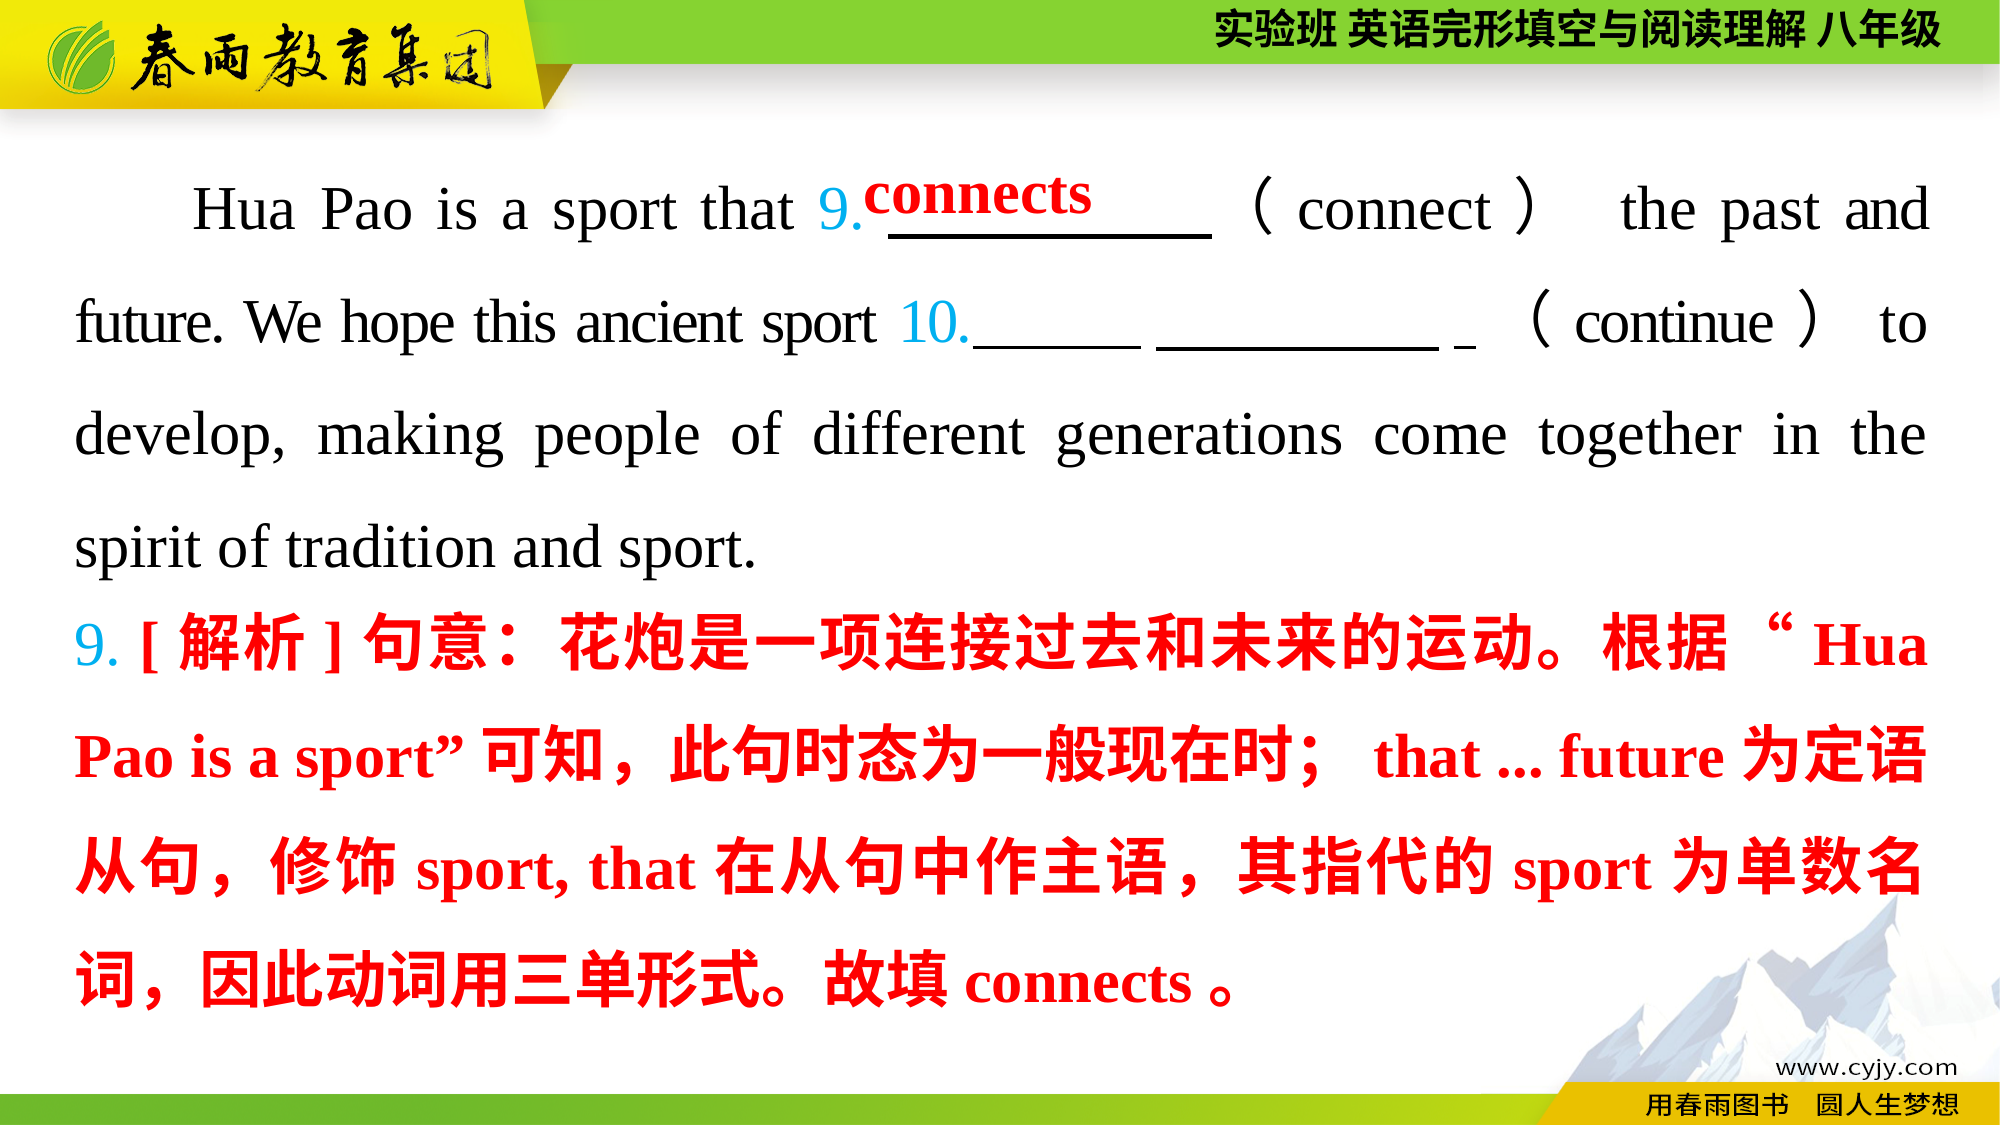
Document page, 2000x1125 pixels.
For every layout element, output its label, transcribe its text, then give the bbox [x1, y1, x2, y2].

text_box 9. [解析]句意：花炮是一项连接过去和未来的运动。根据“Hua Pao is a sport”可知，此句时态为一般现在时；that ... future为定语从句，修饰sport, that在从句中作主语，其指代的sport为单数名词，因此动词用三单形式。故填connects。 [59, 557, 1944, 1023]
text_box connects [849, 143, 1108, 234]
list Hua Pao is a sport that 9. （connect） the past and future. We hope this ancient sport 10. ,（continue）to develop, making people of different generations come together in the spirit of tradition and sport. [59, 122, 1944, 557]
picture [0, 0, 2000, 1125]
